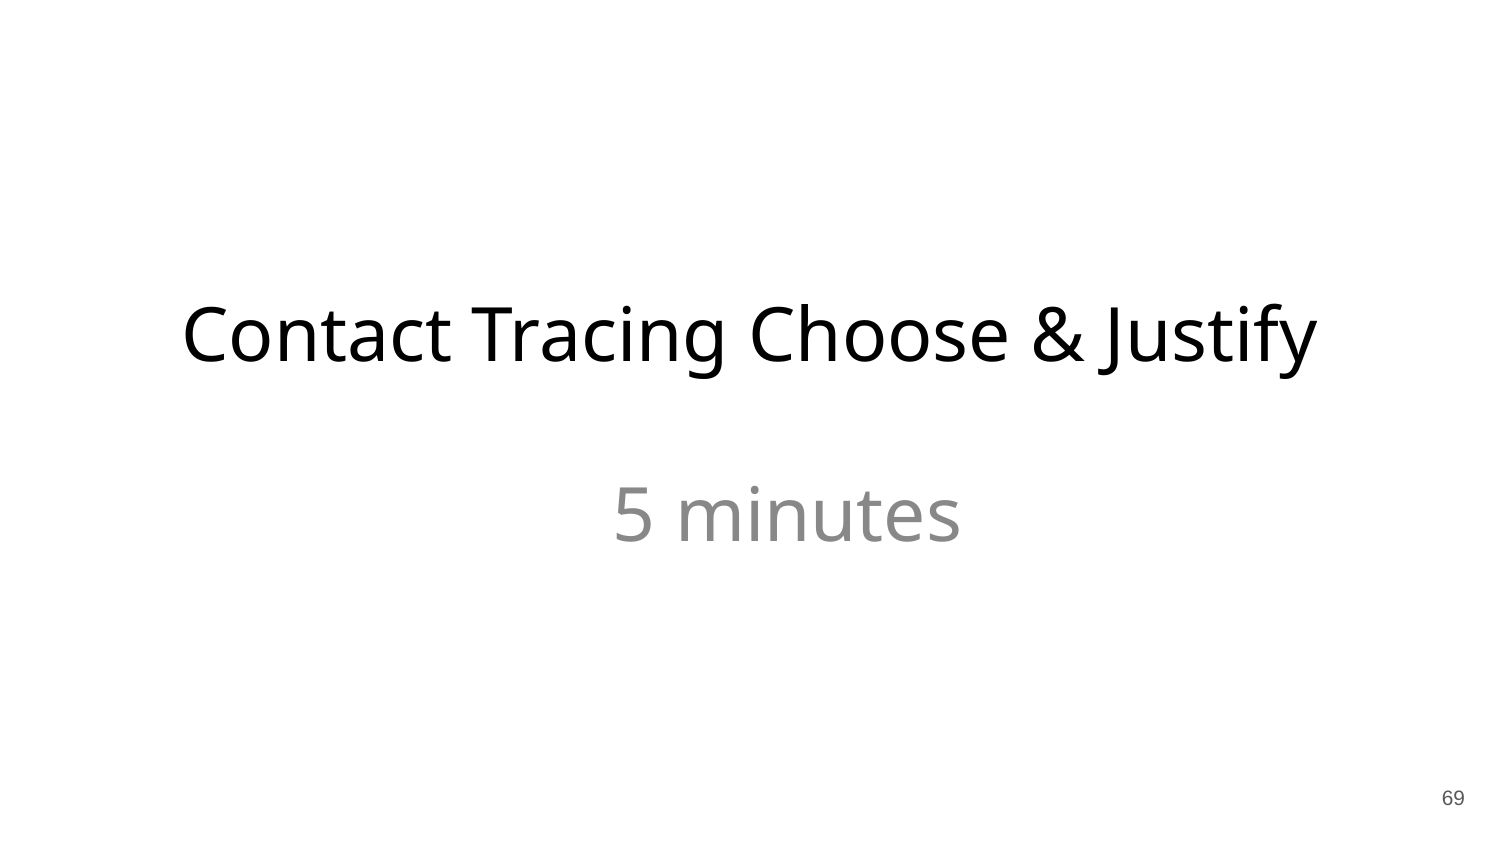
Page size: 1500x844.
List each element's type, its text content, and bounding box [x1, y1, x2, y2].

slide_number 69 [1389, 764, 1480, 830]
title Contact Tracing Choose & Justify 5 minutes [51, 352, 1449, 491]
